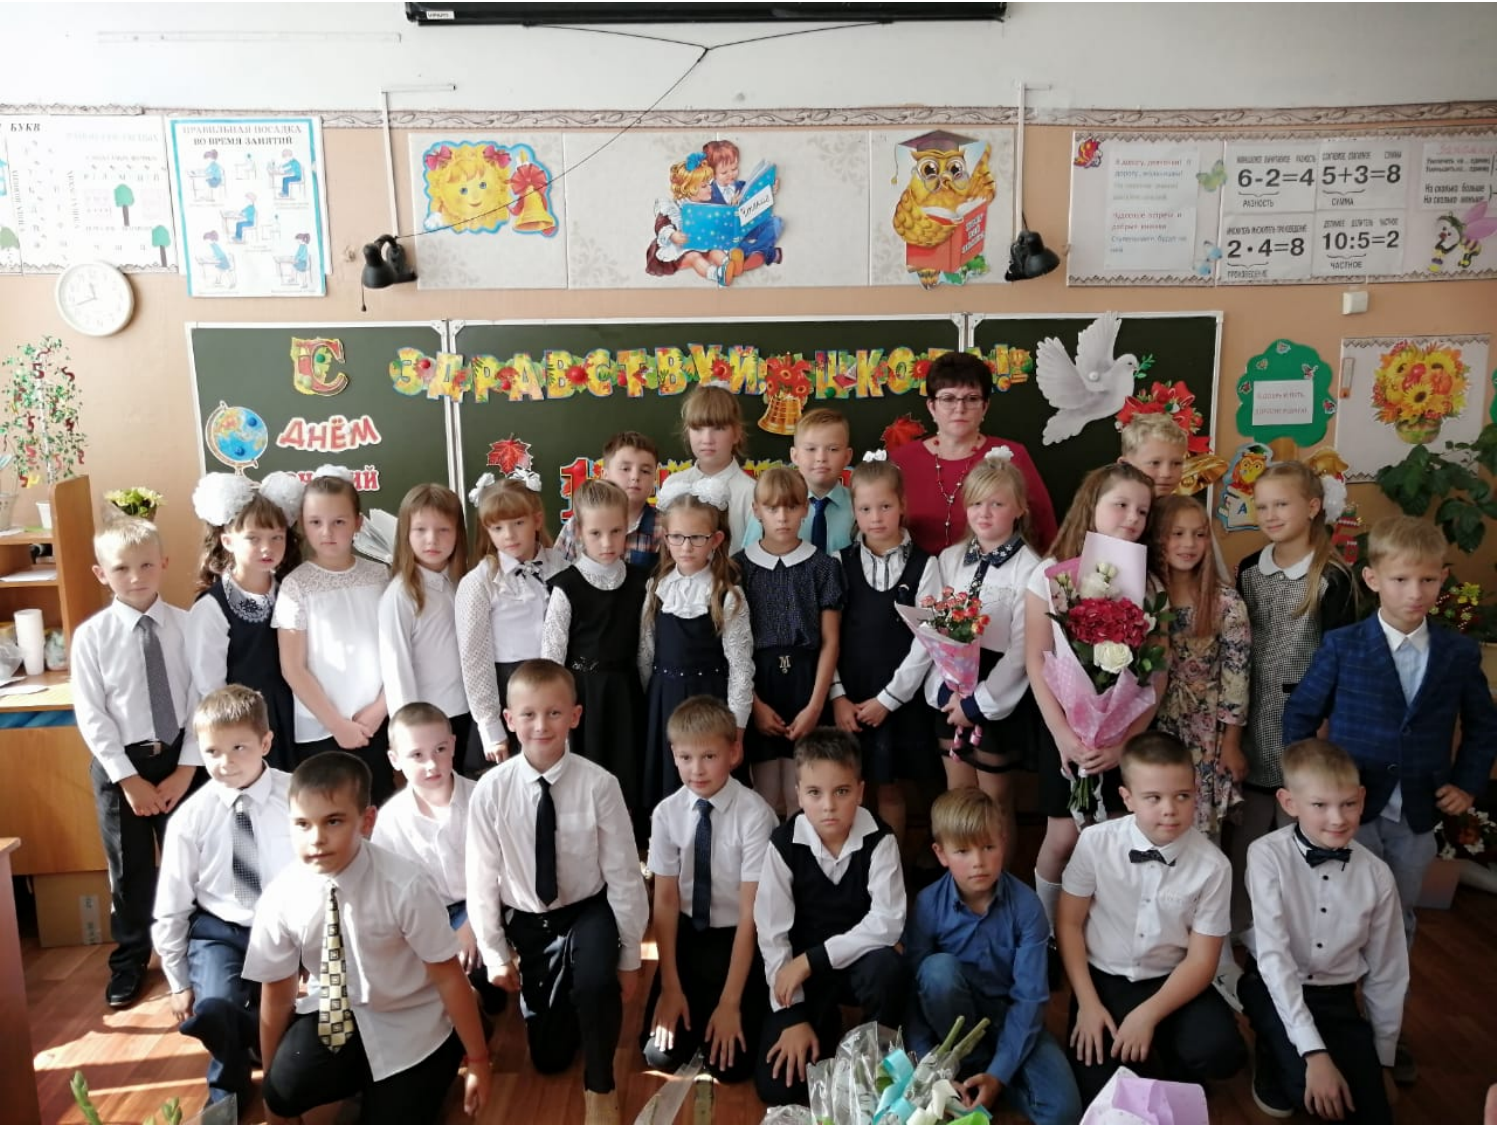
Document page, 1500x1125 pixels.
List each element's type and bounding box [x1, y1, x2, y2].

list [0, 2, 1497, 1125]
